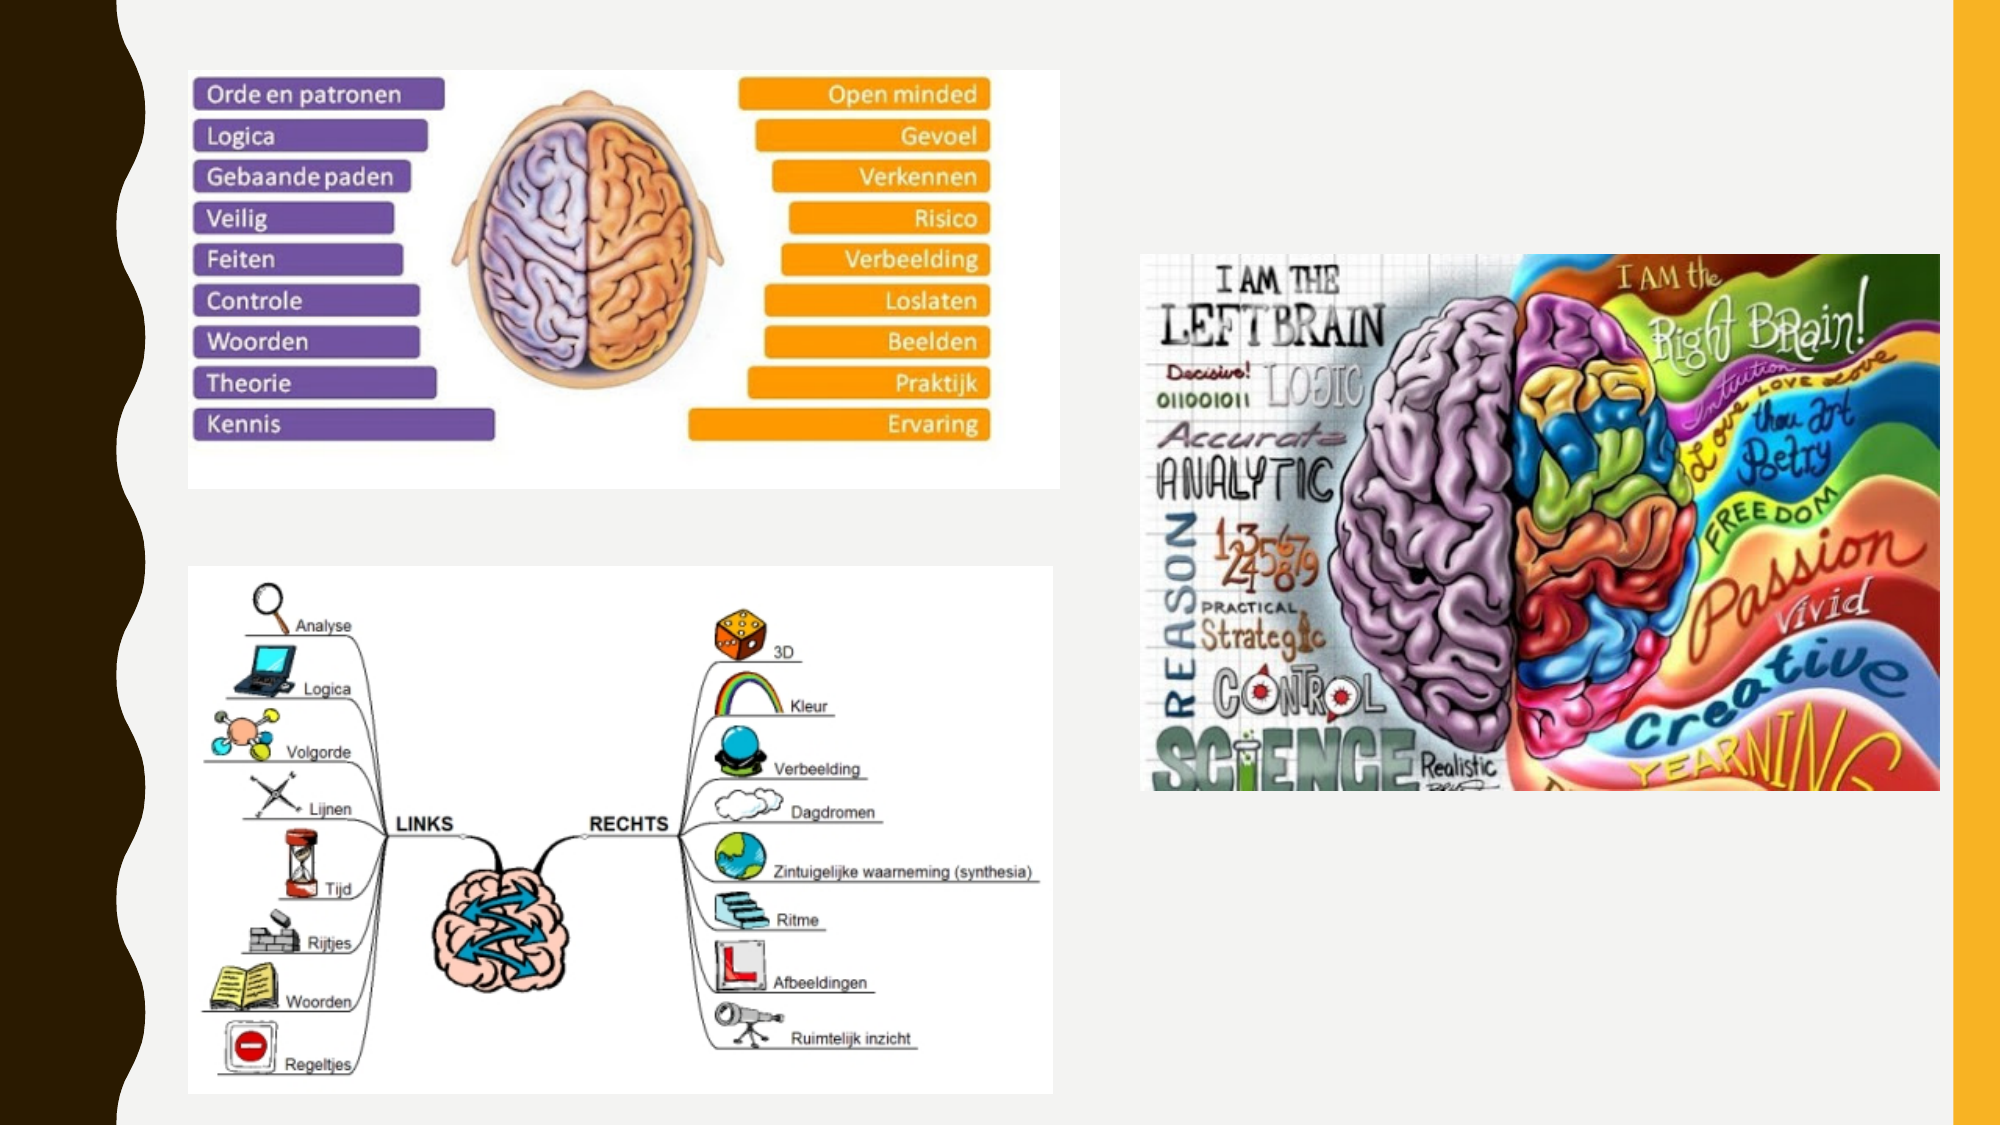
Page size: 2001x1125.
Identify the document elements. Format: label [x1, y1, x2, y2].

picture [1139, 254, 1940, 791]
picture [188, 566, 1053, 1094]
picture [188, 70, 1060, 489]
